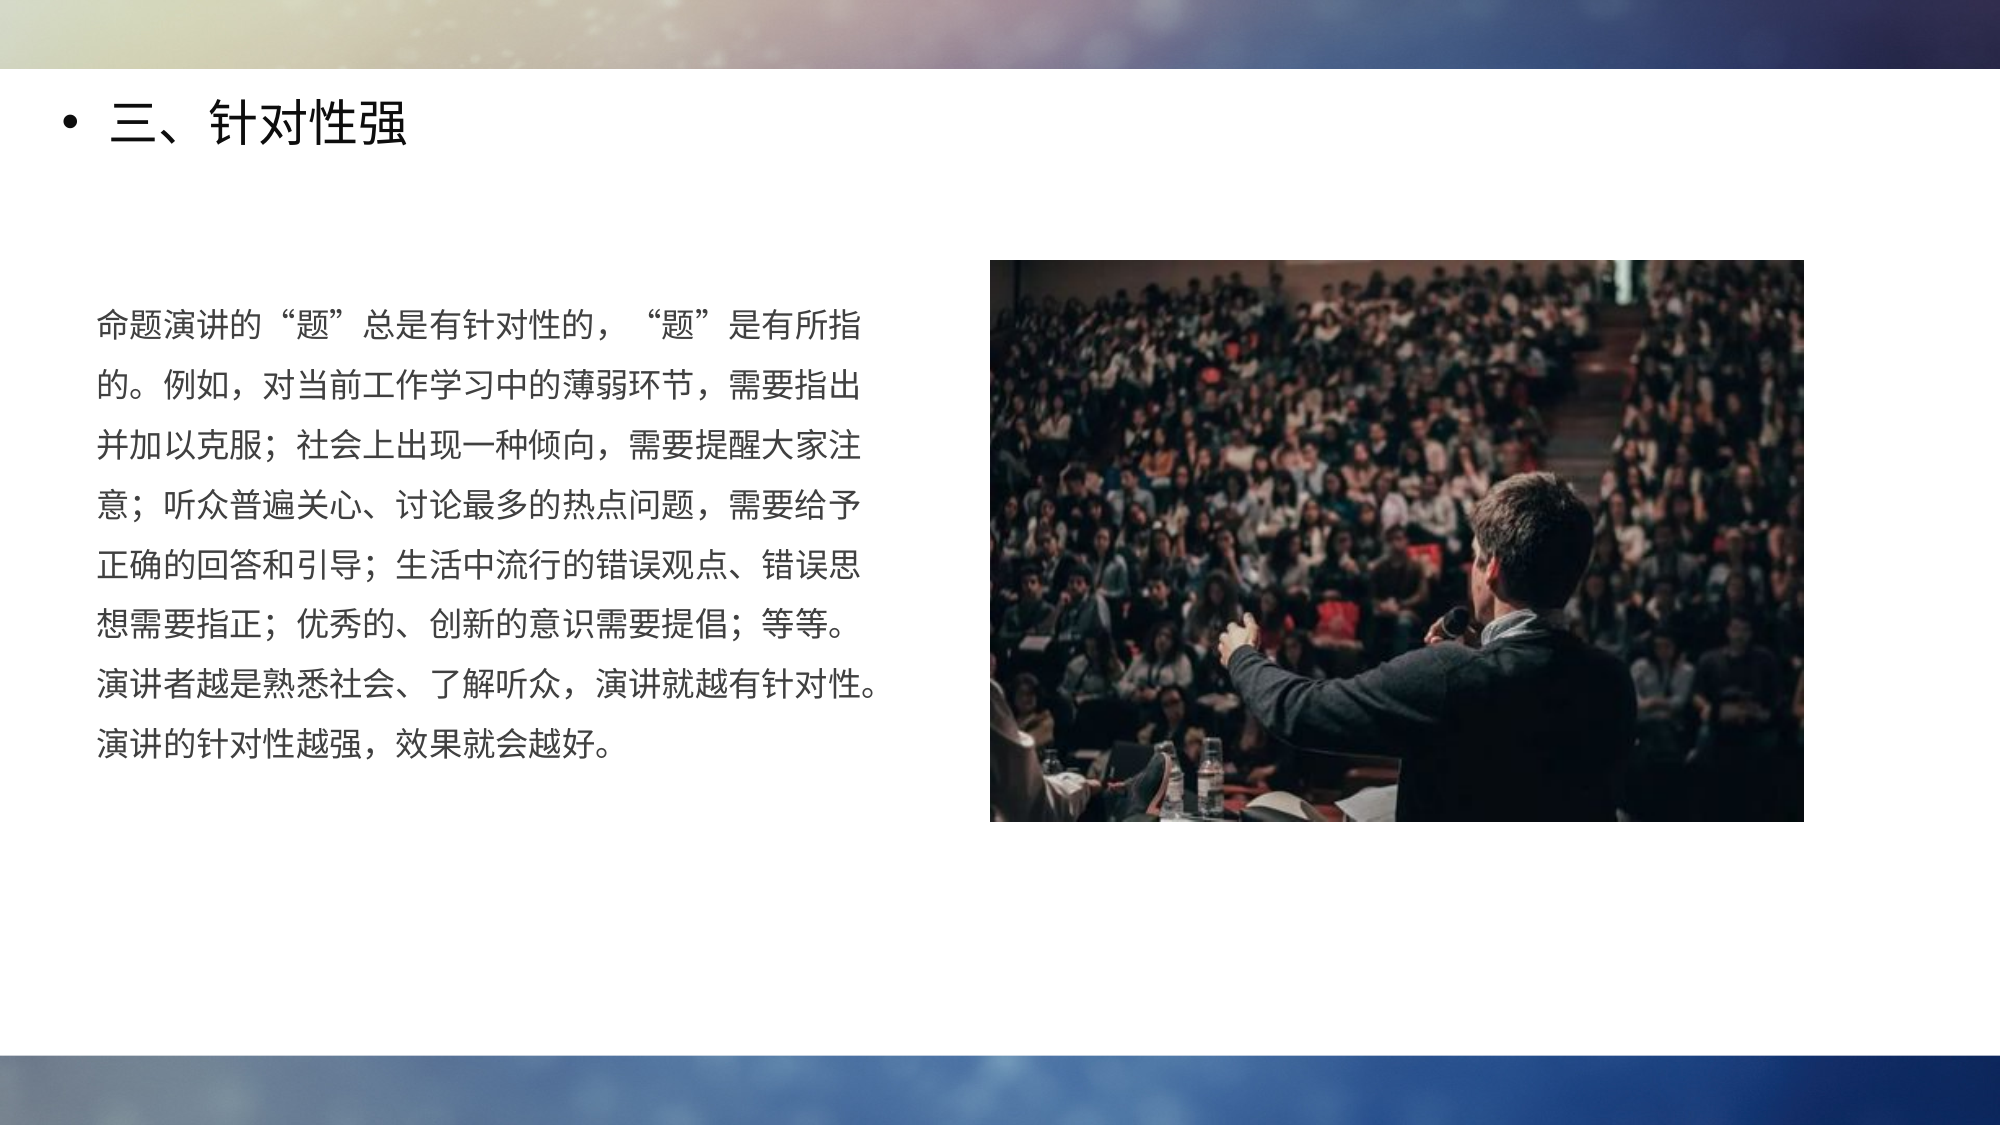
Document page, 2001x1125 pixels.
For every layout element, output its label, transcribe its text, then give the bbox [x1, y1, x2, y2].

picture [0, 0, 2000, 69]
picture [990, 260, 1804, 822]
text_box 三、针对性强 [46, 84, 794, 160]
text_box 命题演讲的“题”总是有针对性的，“题”是有所指的。例如，对当前工作学习中的薄弱环节，需要指出并加以克服；社会上出现一种倾向，需要提醒大家注意；听众普遍关心、讨论最多的热点问题，需要给予正确的回答和引导；生活中流行的错误观点、错误思想需要指正；优秀的、创新的意识需要提倡；等等。演讲者越是熟悉社会、了解听众，演讲就越有针对性。演讲的针对性越强，效果就会越好。 [81, 276, 908, 771]
picture [0, 1056, 2000, 1125]
